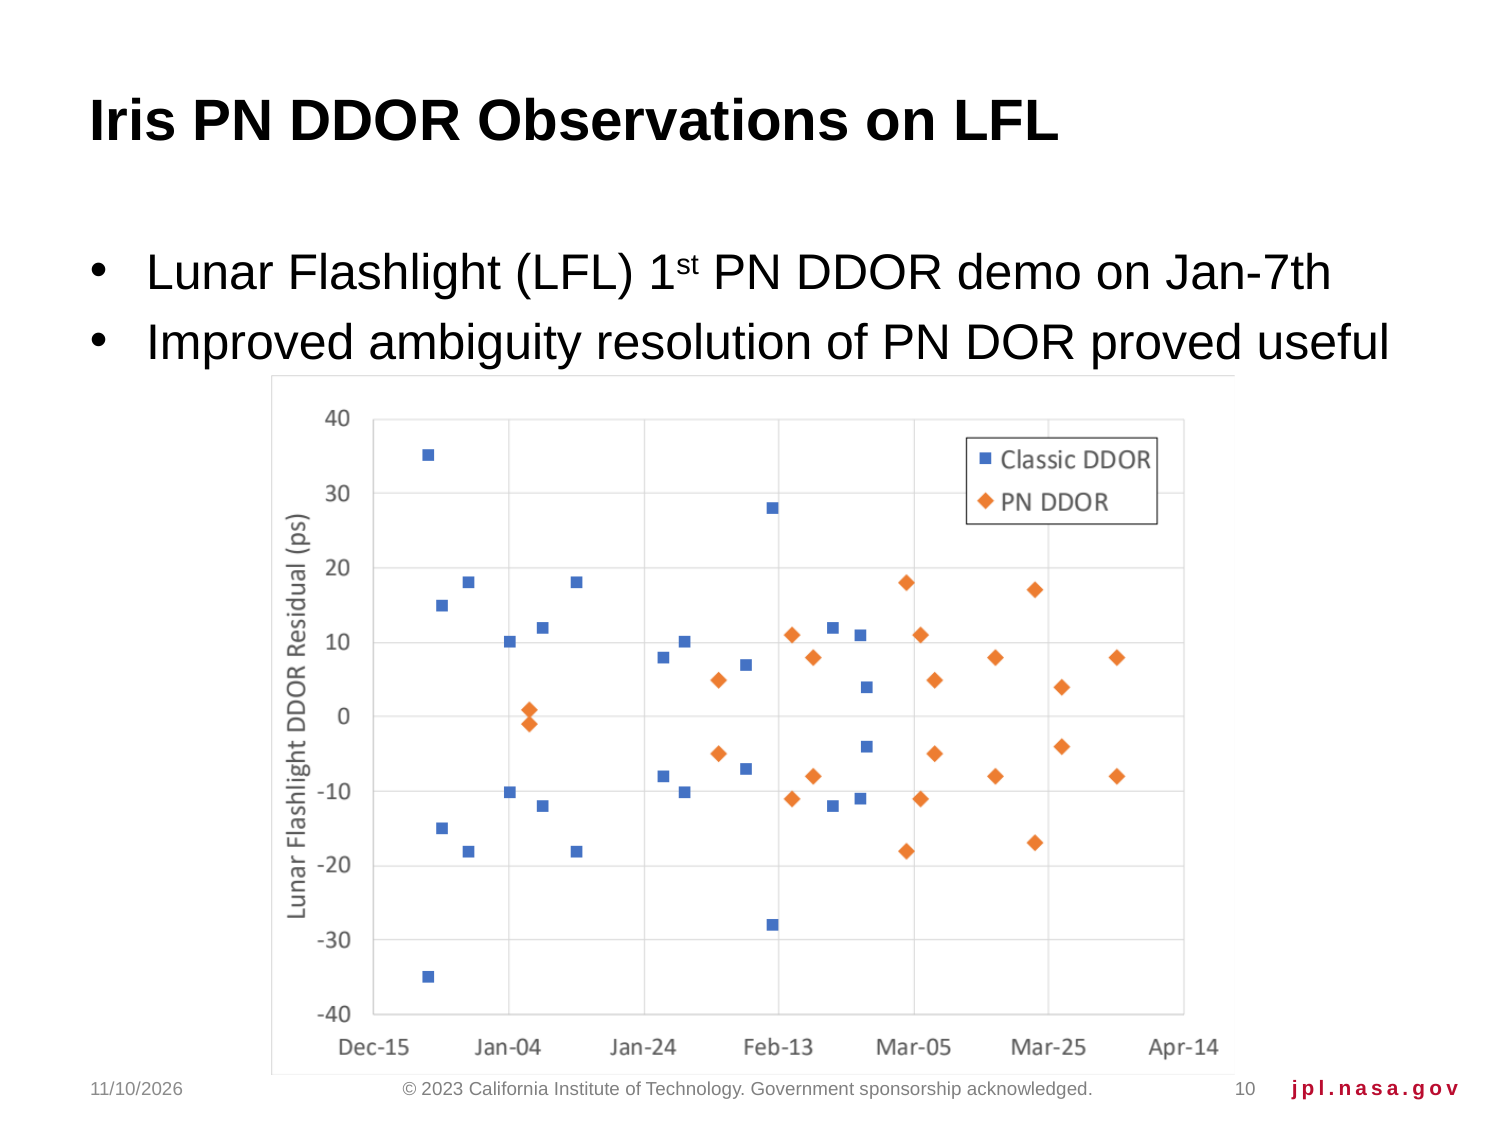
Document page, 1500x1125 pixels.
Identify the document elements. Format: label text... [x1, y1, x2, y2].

picture [270, 375, 1235, 1075]
title Iris PN DDOR Observations on LFL [74, 74, 1425, 146]
slide_number 10 [1172, 1057, 1271, 1118]
list Lunar Flashlight (LFL) 1st PN DDOR demo on Jan-7th Improved ambiguity resolution of PN DOR proved useful [75, 231, 1429, 1033]
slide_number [75, 1057, 330, 1118]
footer © 2023 California Institute of Technology. Government sponsorship acknowledged. [349, 1082, 1151, 1118]
